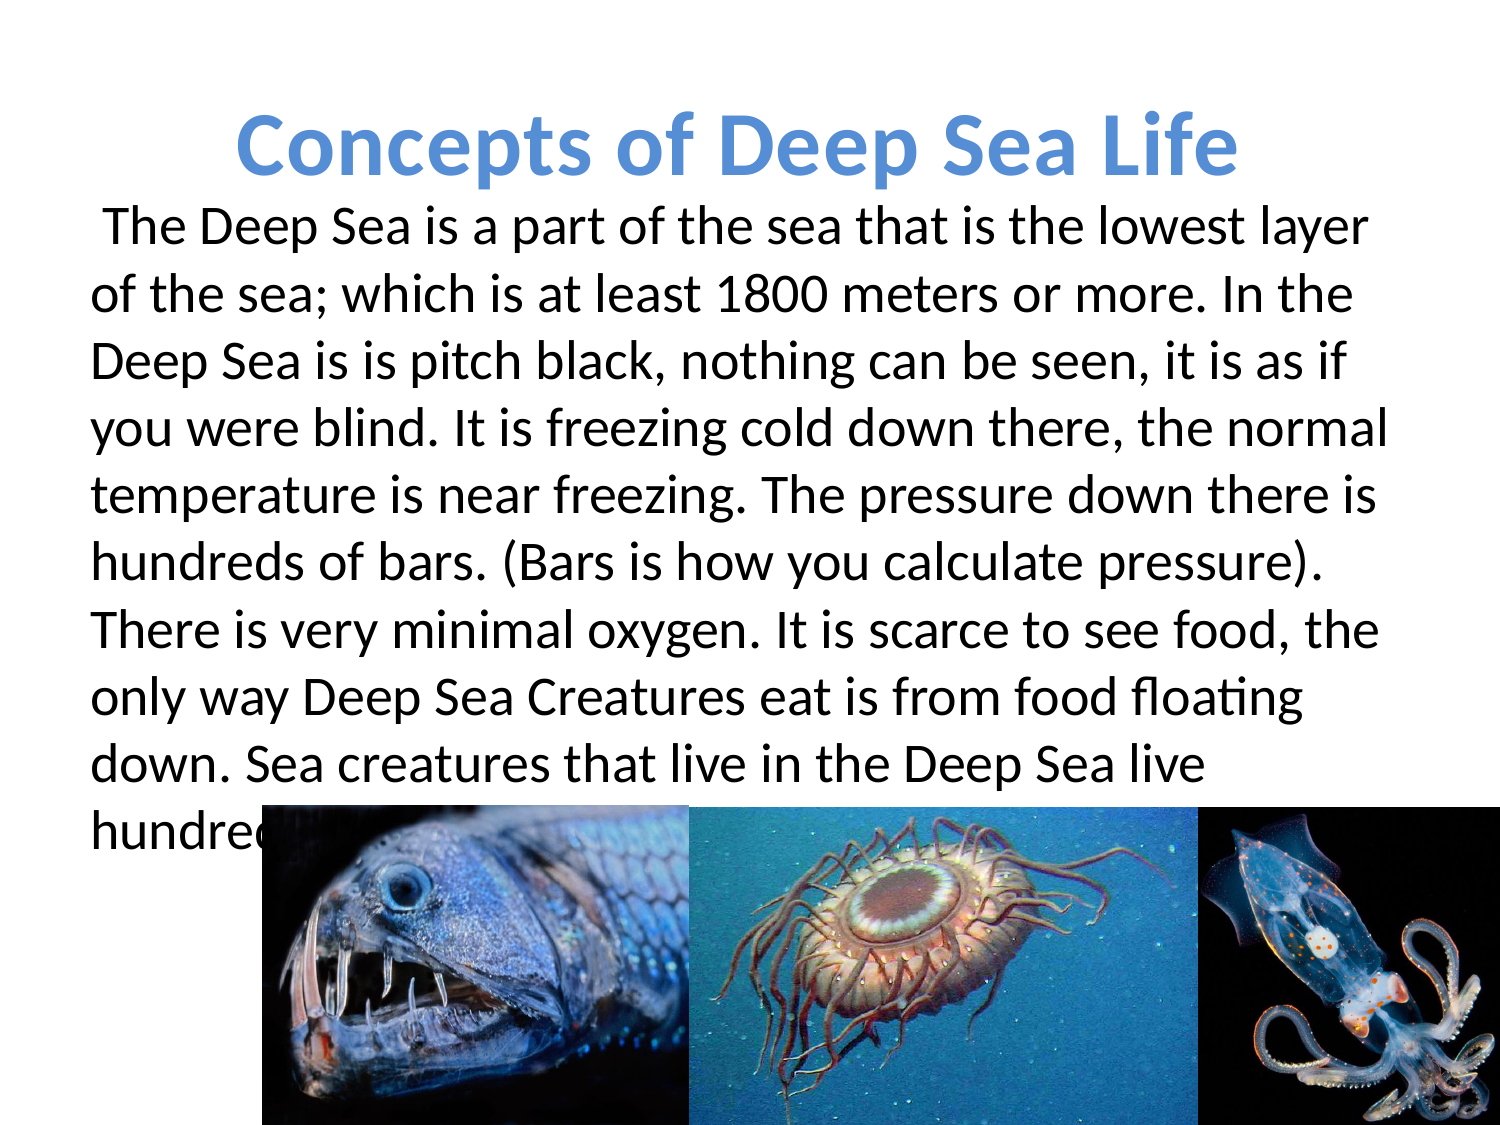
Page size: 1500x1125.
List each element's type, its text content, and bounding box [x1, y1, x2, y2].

list The Deep Sea is a part of the sea that is the lowest layer of the sea; which is at least 1800 meters or more. In the Deep Sea is is pitch black, nothing can be seen, it is as if you were blind. It is freezing cold down there, the normal temperature is near freezing. The pressure down there is hundreds of bars. (Bars is how you calculate pressure). There is very minimal oxygen. It is scarce to see food, the only way Deep Sea Creatures eat is from food floating down. Sea creatures that live in the Deep Sea live hundreds to thousands of meters below the surface. [75, 181, 1425, 1125]
title Concepts of Deep Sea Life [75, 45, 1425, 181]
picture [261, 805, 1500, 1125]
